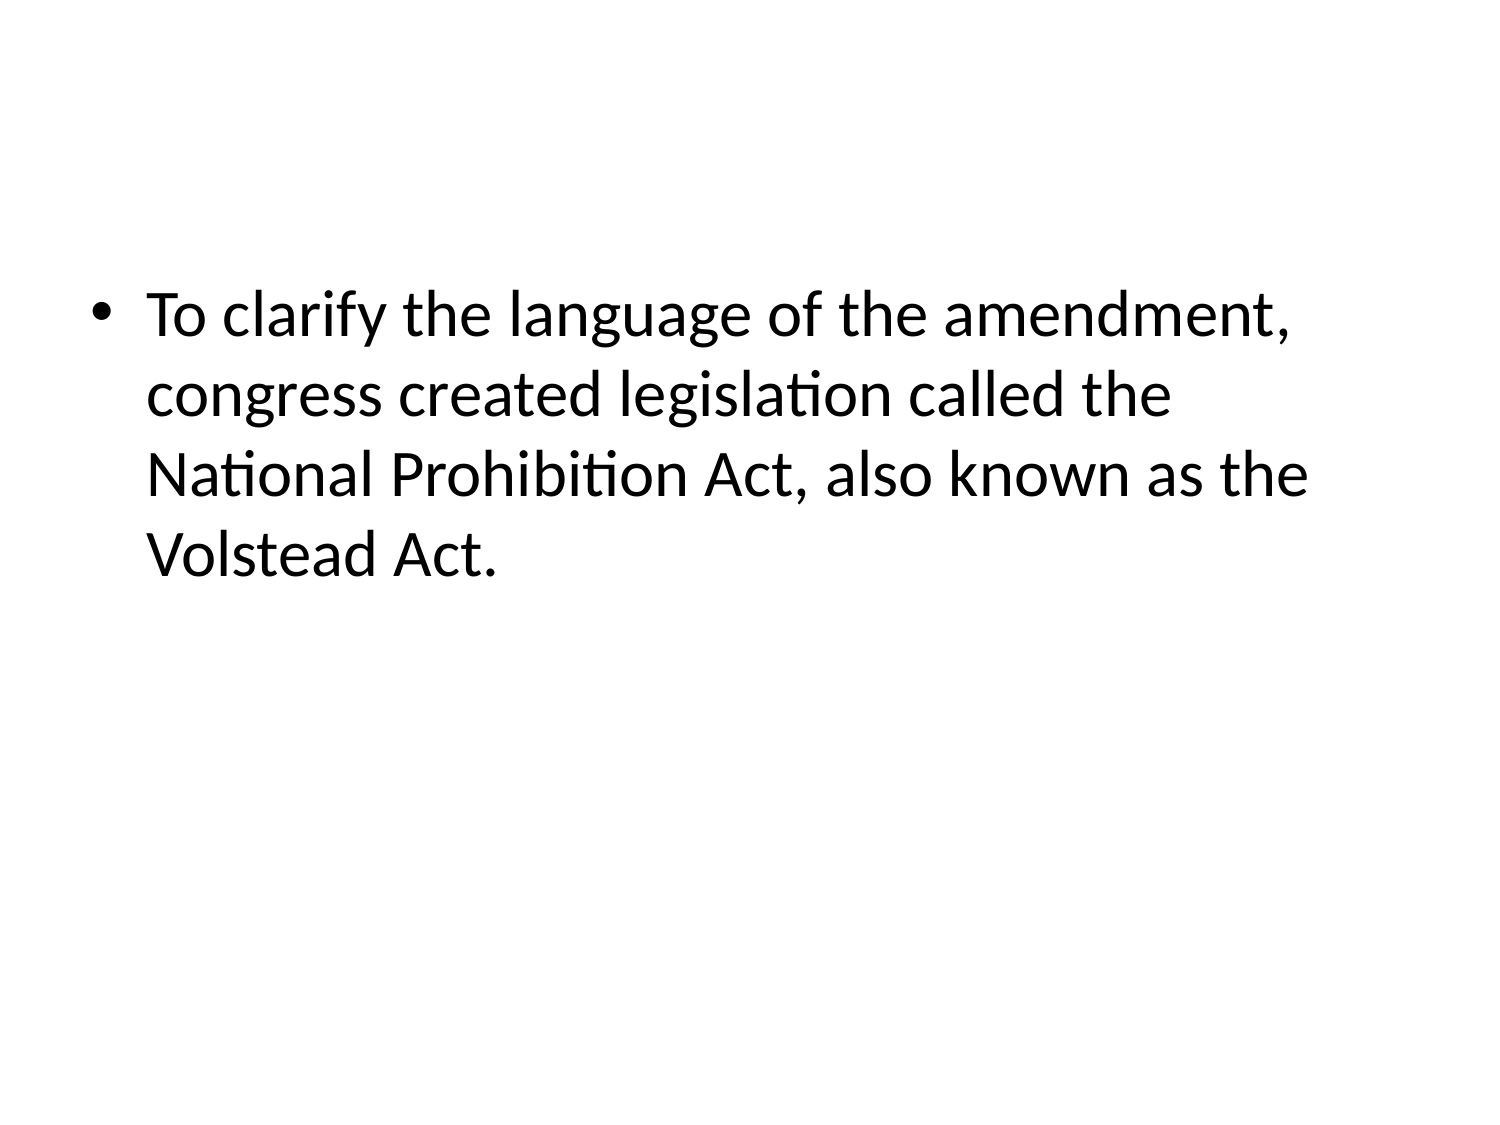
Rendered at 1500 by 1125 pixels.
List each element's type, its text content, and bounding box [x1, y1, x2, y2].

list To clarify the language of the amendment, congress created legislation called the National Prohibition Act, also known as the Volstead Act. [75, 262, 1425, 1005]
